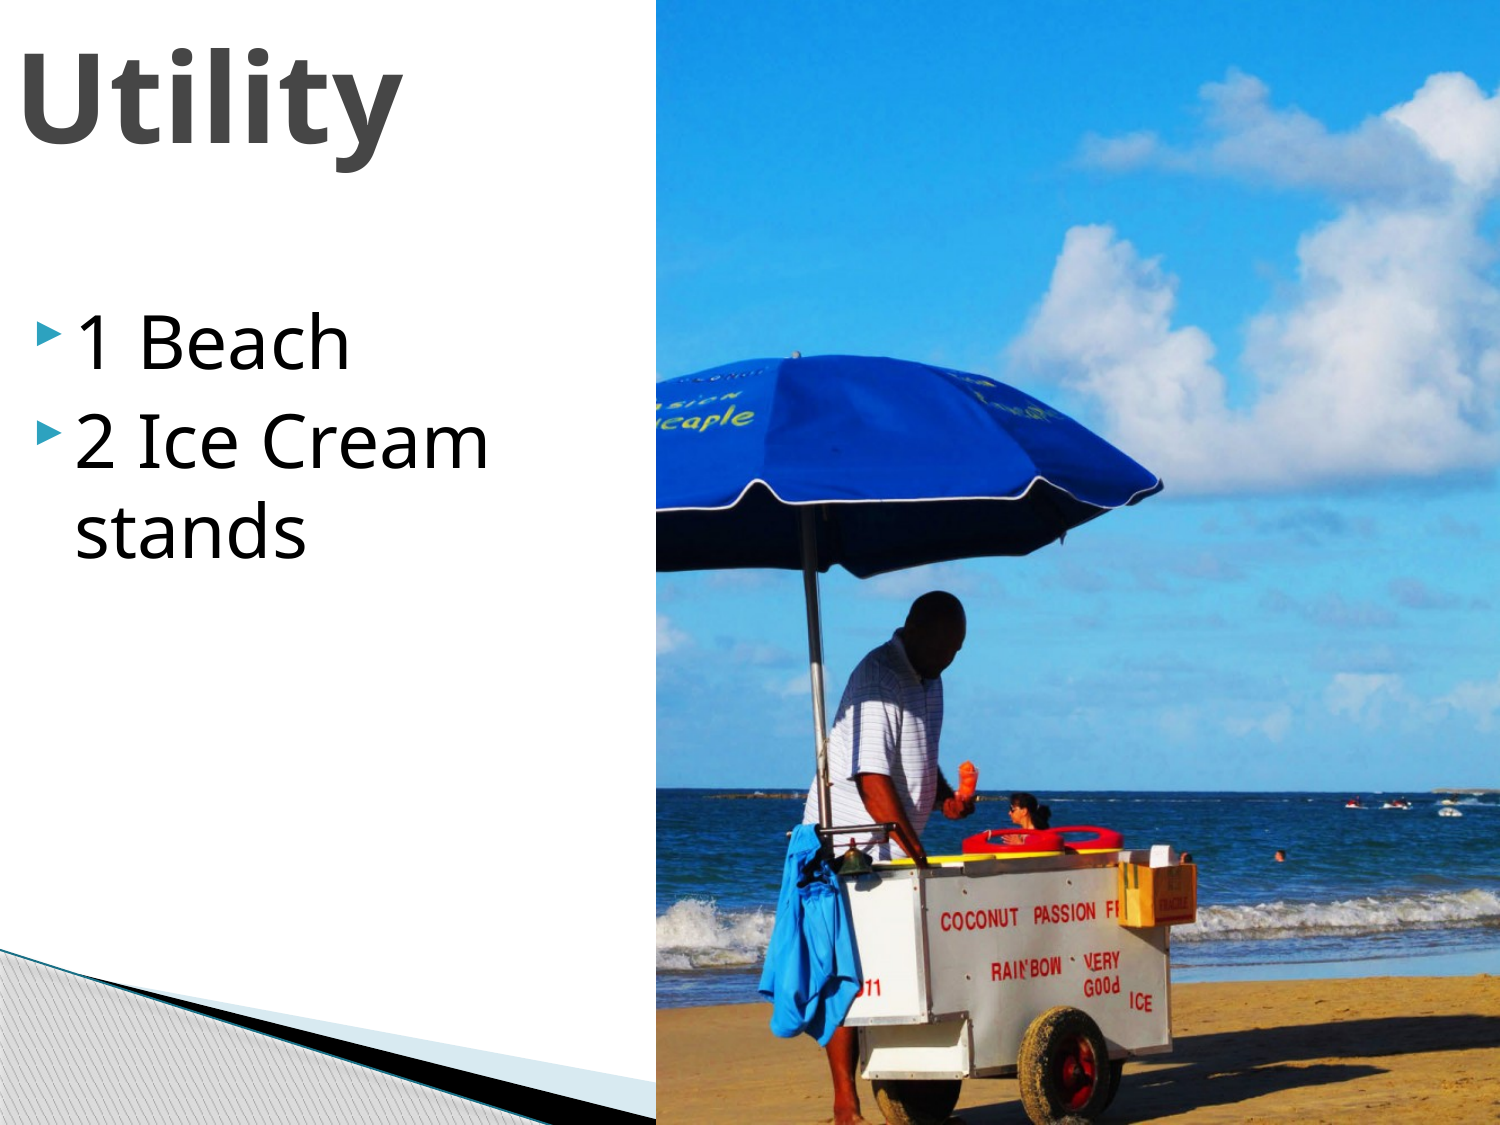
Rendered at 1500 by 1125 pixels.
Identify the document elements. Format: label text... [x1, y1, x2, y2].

list 1 Beach 2 Ice Cream stands [0, 287, 650, 1030]
title Utility [0, 0, 655, 188]
picture [655, 0, 1500, 1125]
